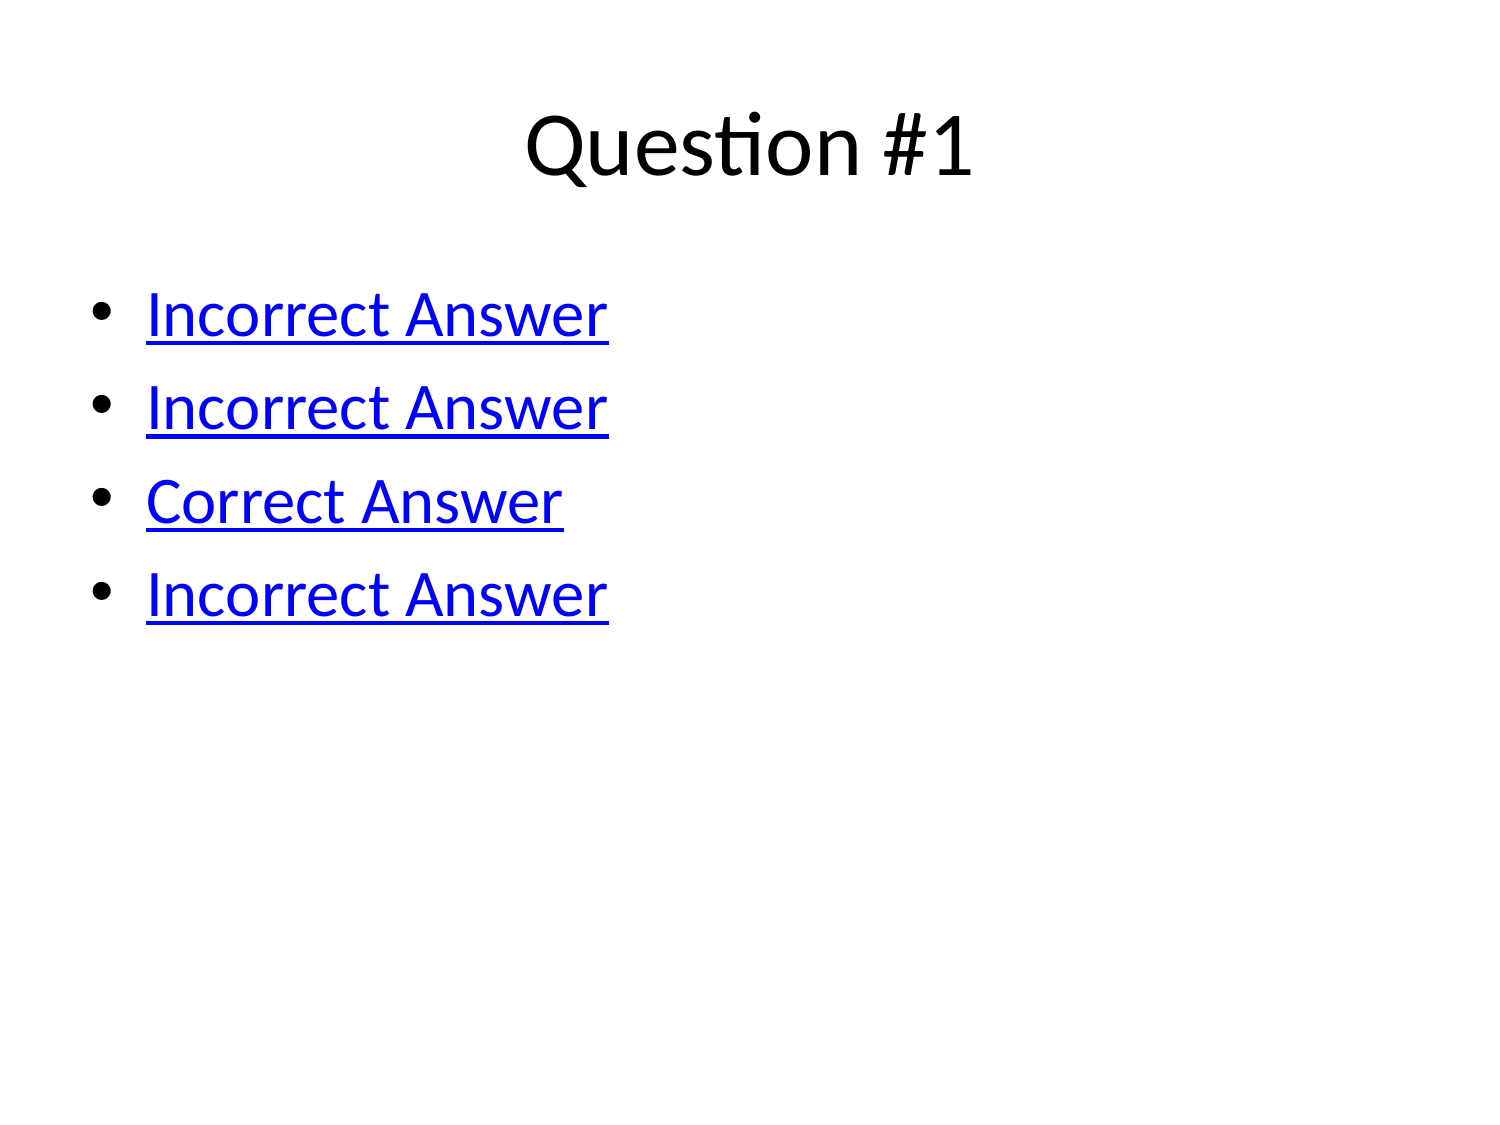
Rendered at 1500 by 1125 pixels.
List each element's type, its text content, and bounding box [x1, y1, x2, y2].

list Incorrect Answer Incorrect Answer Correct Answer Incorrect Answer [75, 262, 1425, 1005]
title Question #1 [75, 45, 1425, 233]
